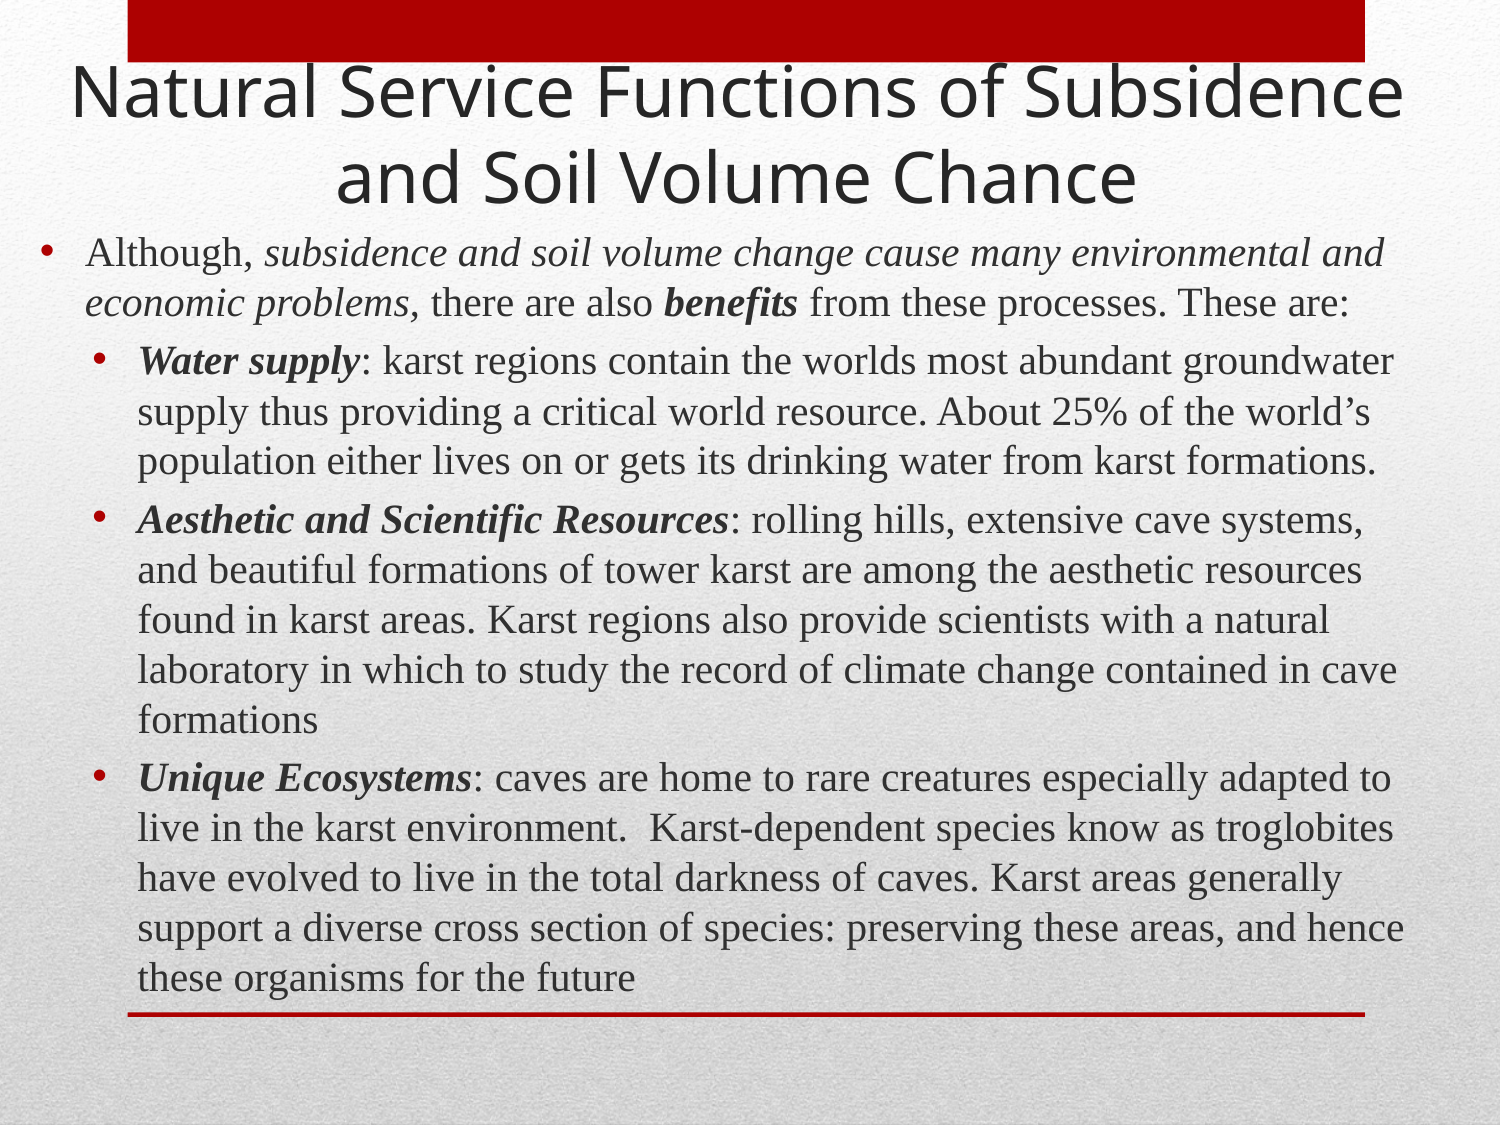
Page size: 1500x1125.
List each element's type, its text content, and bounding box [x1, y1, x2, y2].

list Although, subsidence and soil volume change cause many environmental and economic problems, there are also benefits from these processes. These are: Water supply: karst regions contain the worlds most abundant groundwater supply thus providing a critical world resource. About 25% of the world’s population either lives on or gets its drinking water from karst formations. Aesthetic and Scientific Resources: rolling hills, extensive cave systems, and beautiful formations of tower karst are among the aesthetic resources found in karst areas. Karst regions also provide scientists with a natural laboratory in which to study the record of climate change contained in cave formations Unique Ecosystems: caves are home to rare creatures especially adapted to live in the karst environment. Karst-dependent species know as troglobites have evolved to live in the total darkness of caves. Karst areas generally support a diverse cross section of species: preserving these areas, and hence these organisms for the future [24, 212, 1450, 1013]
title Natural Service Functions of Subsidence and Soil Volume Chance [37, 37, 1438, 212]
